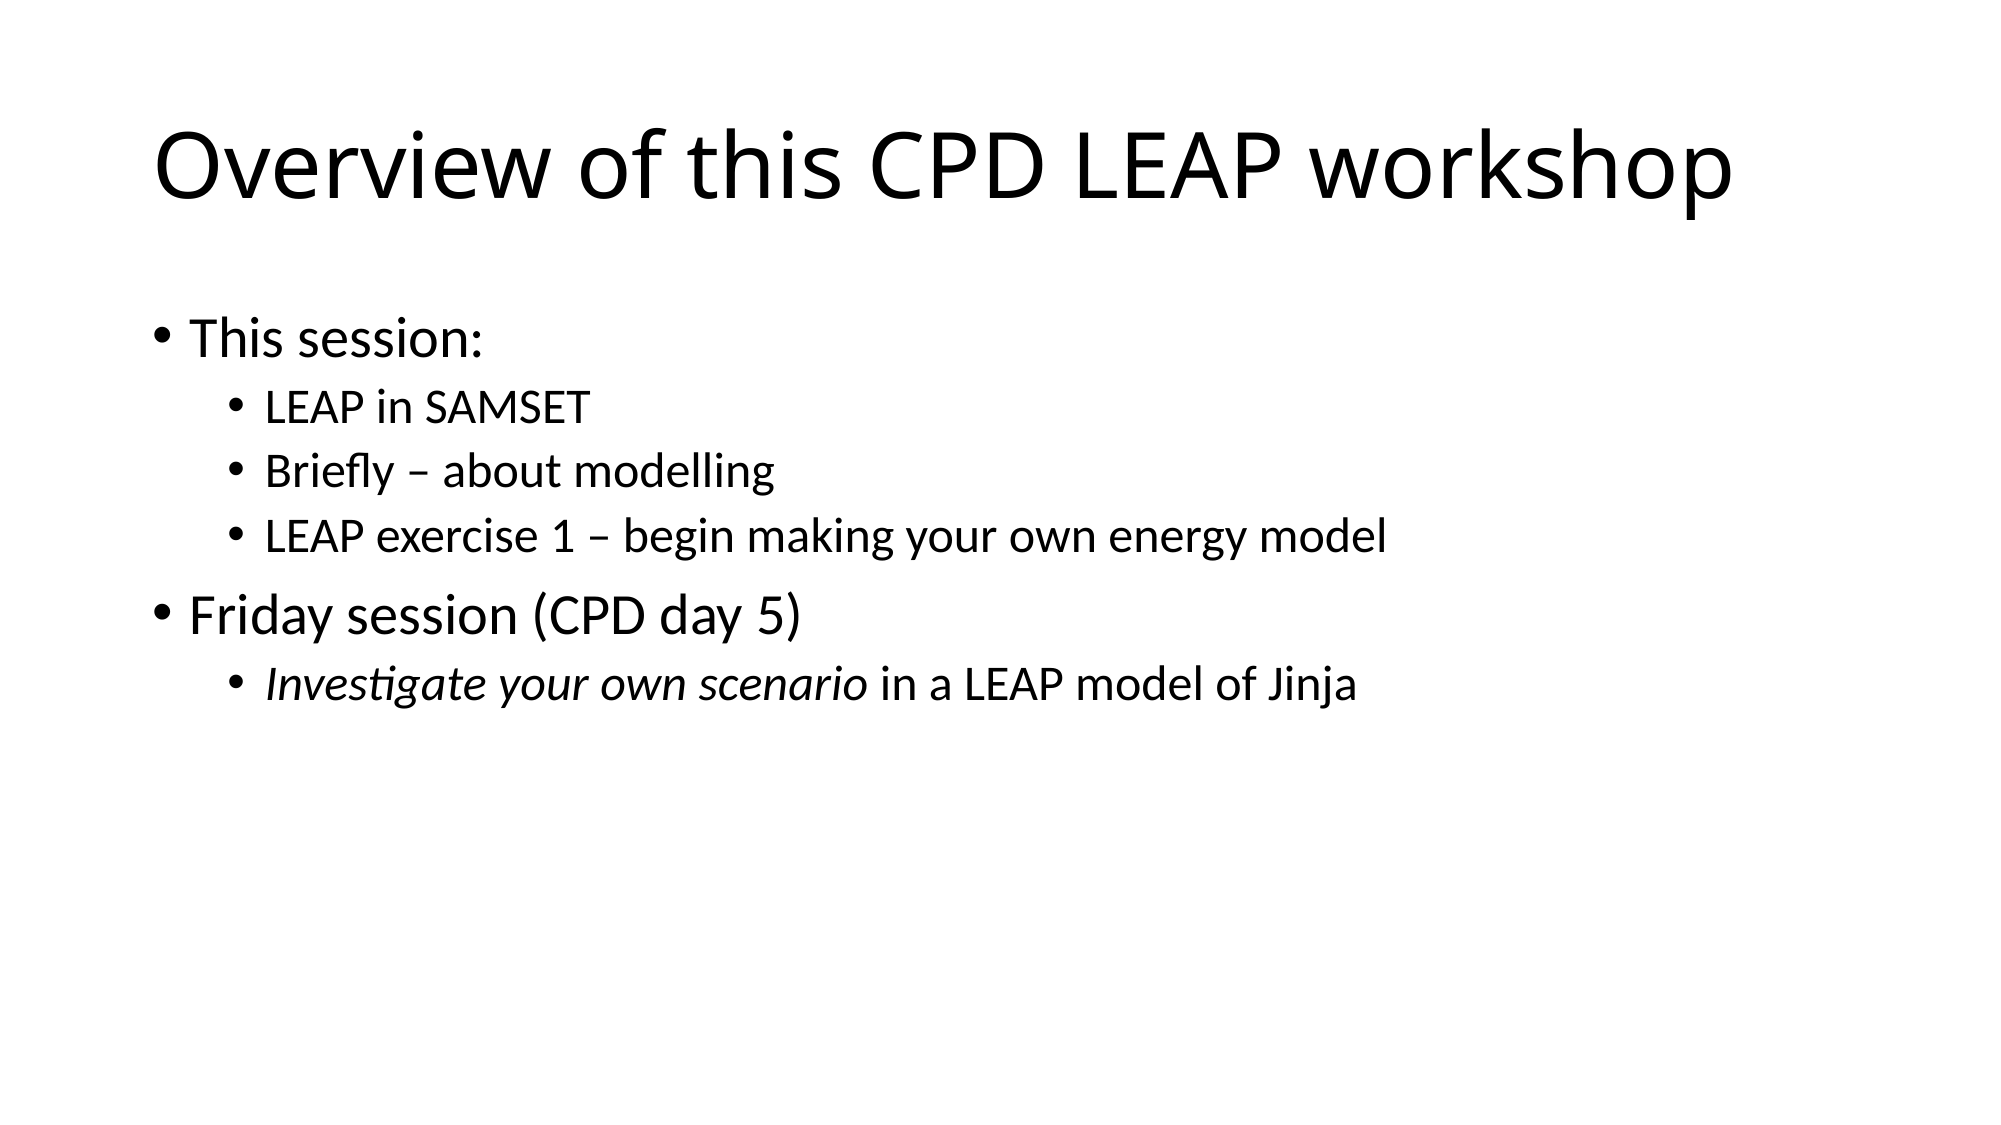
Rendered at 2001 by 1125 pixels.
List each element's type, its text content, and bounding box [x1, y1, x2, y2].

list This session: LEAP in SAMSET Briefly – about modelling LEAP exercise 1 – begin making your own energy model Friday session (CPD day 5) Investigate your own scenario in a LEAP model of Jinja [137, 299, 1863, 1014]
title Overview of this CPD LEAP workshop [137, 59, 1863, 278]
